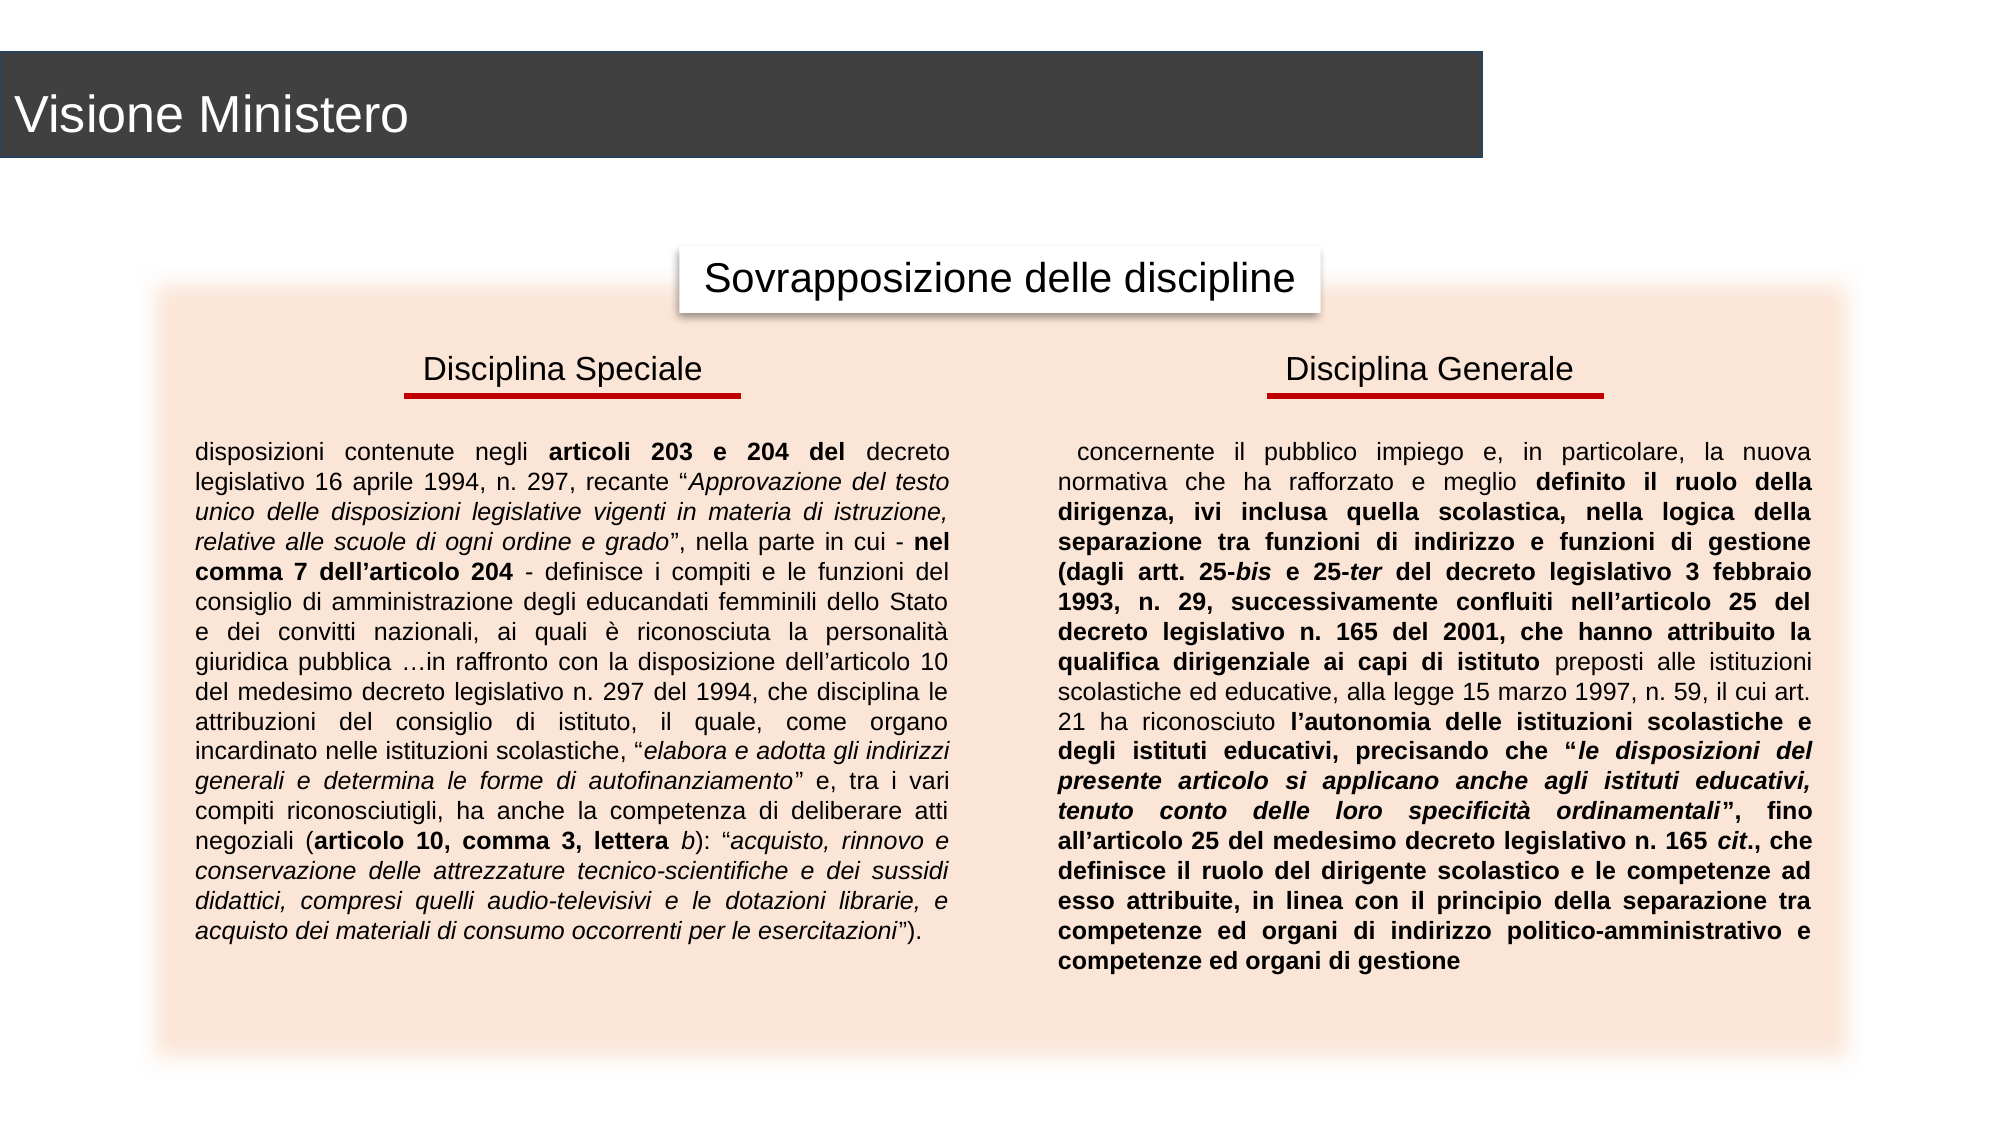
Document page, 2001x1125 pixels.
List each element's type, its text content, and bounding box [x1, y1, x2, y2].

text_box [0, 51, 1483, 79]
text_box concernente il pubblico impiego e, in particolare, la nuova normativa che ha rafforzato e meglio definito il ruolo della dirigenza, ivi inclusa quella scolastica, nella logica della separazione tra funzioni di indirizzo e funzioni di gestione (dagli artt. 25-bis e 25-ter del decreto legislativo 3 febbraio 1993, n. 29, successivamente confluiti nell’articolo 25 del decreto legislativo n. 165 del 2001, che hanno attribuito la qualifica dirigenziale ai capi di istituto preposti alle istituzioni scolastiche ed educative, alla legge 15 marzo 1997, n. 59, il cui art. 21 ha riconosciuto l’autonomia delle istituzioni scolastiche e degli istituti educativi, precisando che “le disposizioni del presente articolo si applicano anche agli istituti educativi, tenuto conto delle loro specificità ordinamentali”, fino all’articolo 25 del medesimo decreto legislativo n. 165 cit., che definisce il ruolo del dirigente scolastico e le competenze ad esso attribuite, in linea con il principio della separazione tra competenze ed organi di indirizzo politico-amministrativo e competenze ed organi di gestione [1043, 428, 1828, 982]
text_box Visione Ministero [0, 79, 1483, 130]
title Sovrapposizione delle discipline [679, 245, 1321, 313]
text_box Disciplina Speciale [408, 339, 738, 393]
text_box Disciplina Generale [1270, 339, 1600, 393]
text_box [170, 299, 1831, 1044]
text_box disposizioni contenute negli articoli 203 e 204 del decreto legislativo 16 aprile 1994, n. 297, recante “Approvazione del testo unico delle disposizioni legislative vigenti in materia di istruzione, relative alle scuole di ogni ordine e grado”, nella parte in cui - nel comma 7 dell’articolo 204 - definisce i compiti e le funzioni del consiglio di amministrazione degli educandati femminili dello Stato e dei convitti nazionali, ai quali è riconosciuta la personalità giuridica pubblica …in raffronto con la disposizione dell’articolo 10 del medesimo decreto legislativo n. 297 del 1994, che disciplina le attribuzioni del consiglio di istituto, il quale, come organo incardinato nelle istituzioni scolastiche, “elabora e adotta gli indirizzi generali e determina le forme di autofinanziamento” e, tra i vari compiti riconosciutigli, ha anche la competenza di deliberare atti negoziali (articolo 10, comma 3, lettera b): “acquisto, rinnovo e conservazione delle attrezzature tecnico-scientifiche e dei sussidi didattici, compresi quelli audio-televisivi e le dotazioni librarie, e acquisto dei materiali di consumo occorrenti per le esercitazioni”). [180, 428, 965, 982]
text_box [0, 130, 1483, 158]
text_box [164, 293, 1837, 1050]
